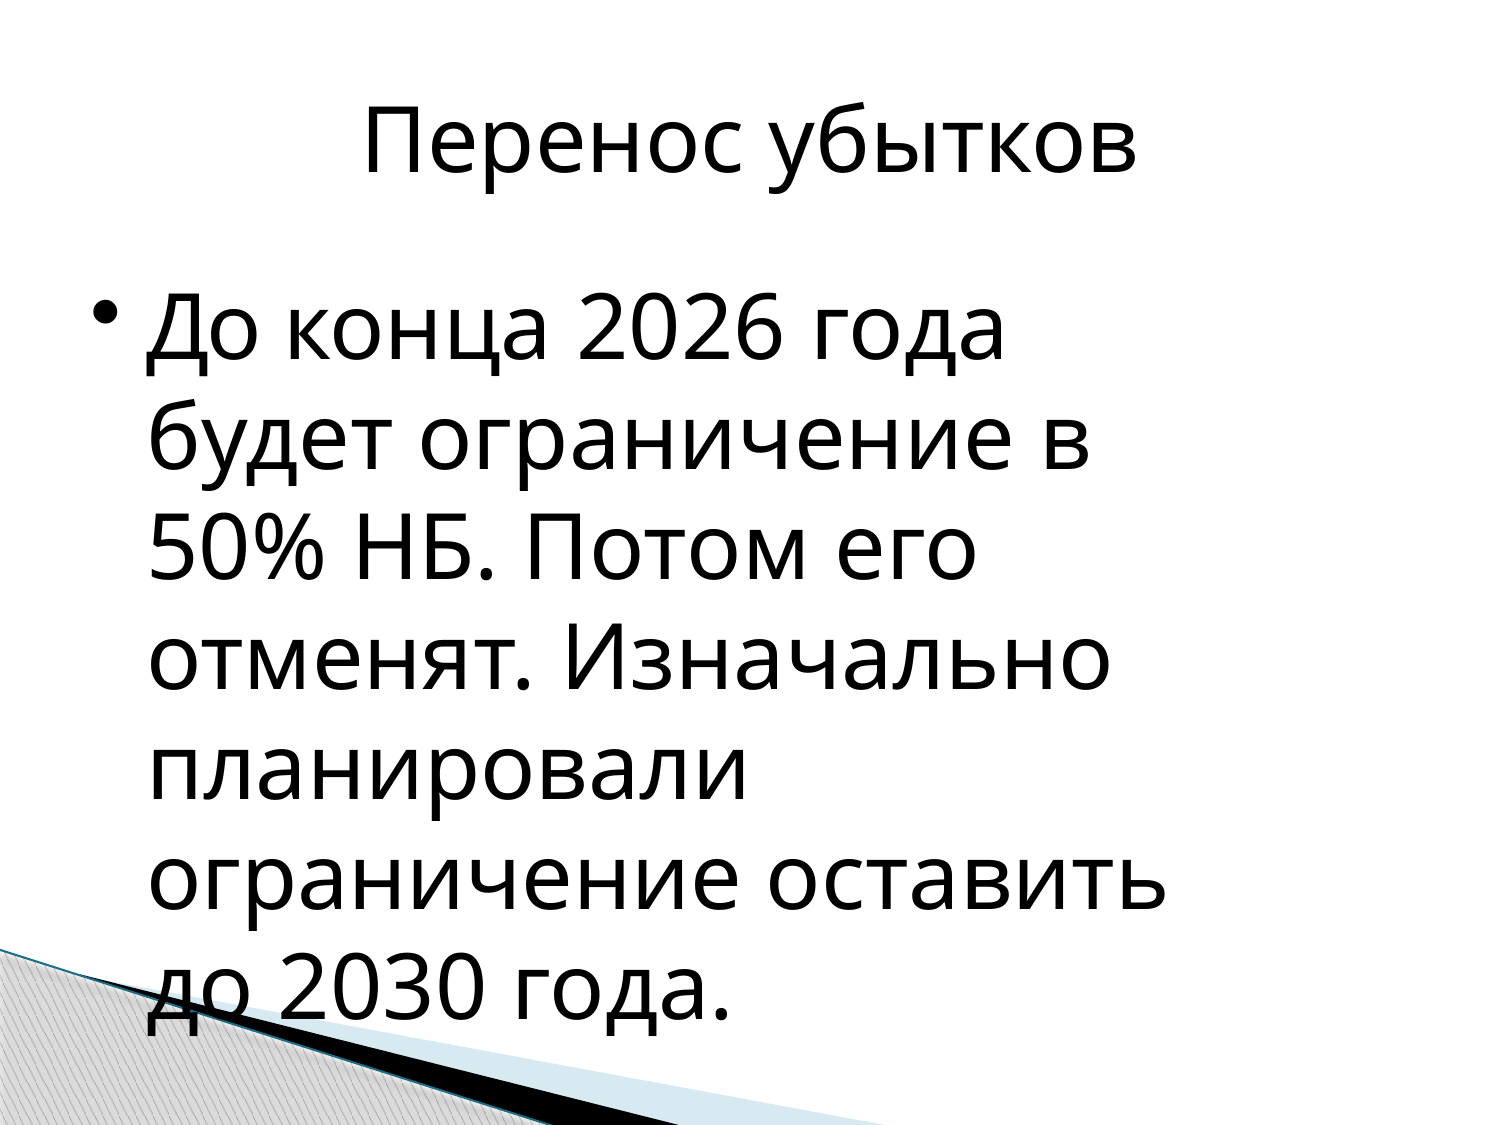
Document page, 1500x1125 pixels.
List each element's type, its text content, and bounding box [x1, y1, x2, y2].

text_box До конца 2026 года будет ограничение в 50% НБ. Потом его отменят. Изначально планировали ограничение оставить до 2030 года. [87, 265, 1248, 1038]
text_box Перенос убытков [74, 44, 1425, 192]
